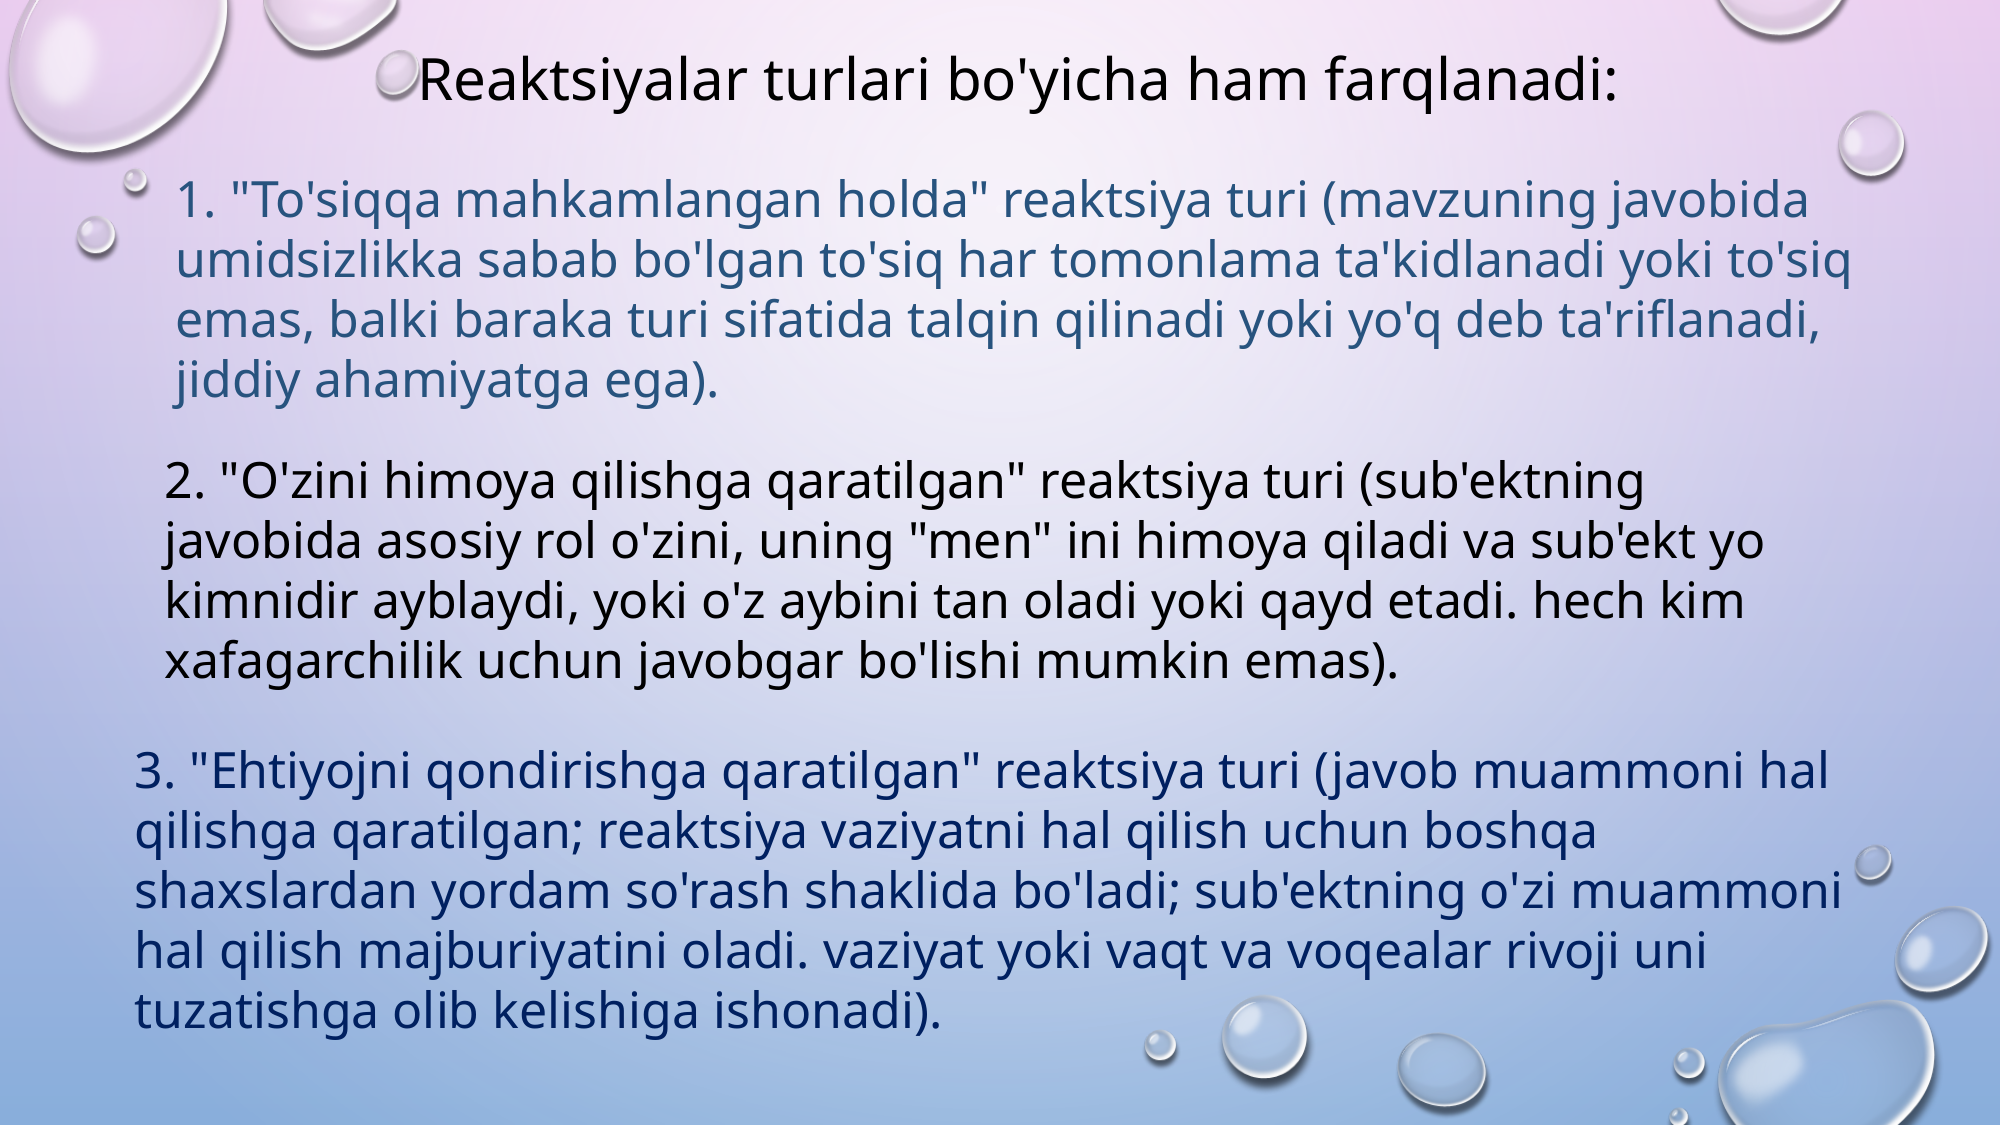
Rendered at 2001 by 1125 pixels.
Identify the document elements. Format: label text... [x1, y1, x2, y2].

text_box 3. "Ehtiyojni qondirishga qaratilgan" reaktsiya turi (javob muammoni hal qilishga qaratilgan; reaktsiya vaziyatni hal qilish uchun boshqa shaxslardan yordam so'rash shaklida bo'ladi; sub'ektning o'zi muammoni hal qilish majburiyatini oladi. vaziyat yoki vaqt va voqealar rivoji uni tuzatishga olib kelishiga ishonadi). [120, 731, 1871, 1047]
picture [0, 0, 2000, 1125]
text_box 2. "O'zini himoya qilishga qaratilgan" reaktsiya turi (sub'ektning javobida asosiy rol o'zini, uning "men" ini himoya qiladi va sub'ekt yo kimnidir ayblaydi, yoki o'z aybini tan oladi yoki qayd etadi. hech kim xafagarchilik uchun javobgar bo'lishi mumkin emas). [150, 441, 1820, 696]
text_box 1. "To'siqqa mahkamlangan holda" reaktsiya turi (mavzuning javobida umidsizlikka sabab bo'lgan to'siq har tomonlama ta'kidlanadi yoki to'siq emas, balki baraka turi sifatida talqin qilinadi yoki yo'q deb ta'riflanadi, jiddiy ahamiyatga ega). [160, 160, 1886, 416]
text_box Reaktsiyalar turlari bo'yicha ham farqlanadi: [370, 35, 1666, 120]
